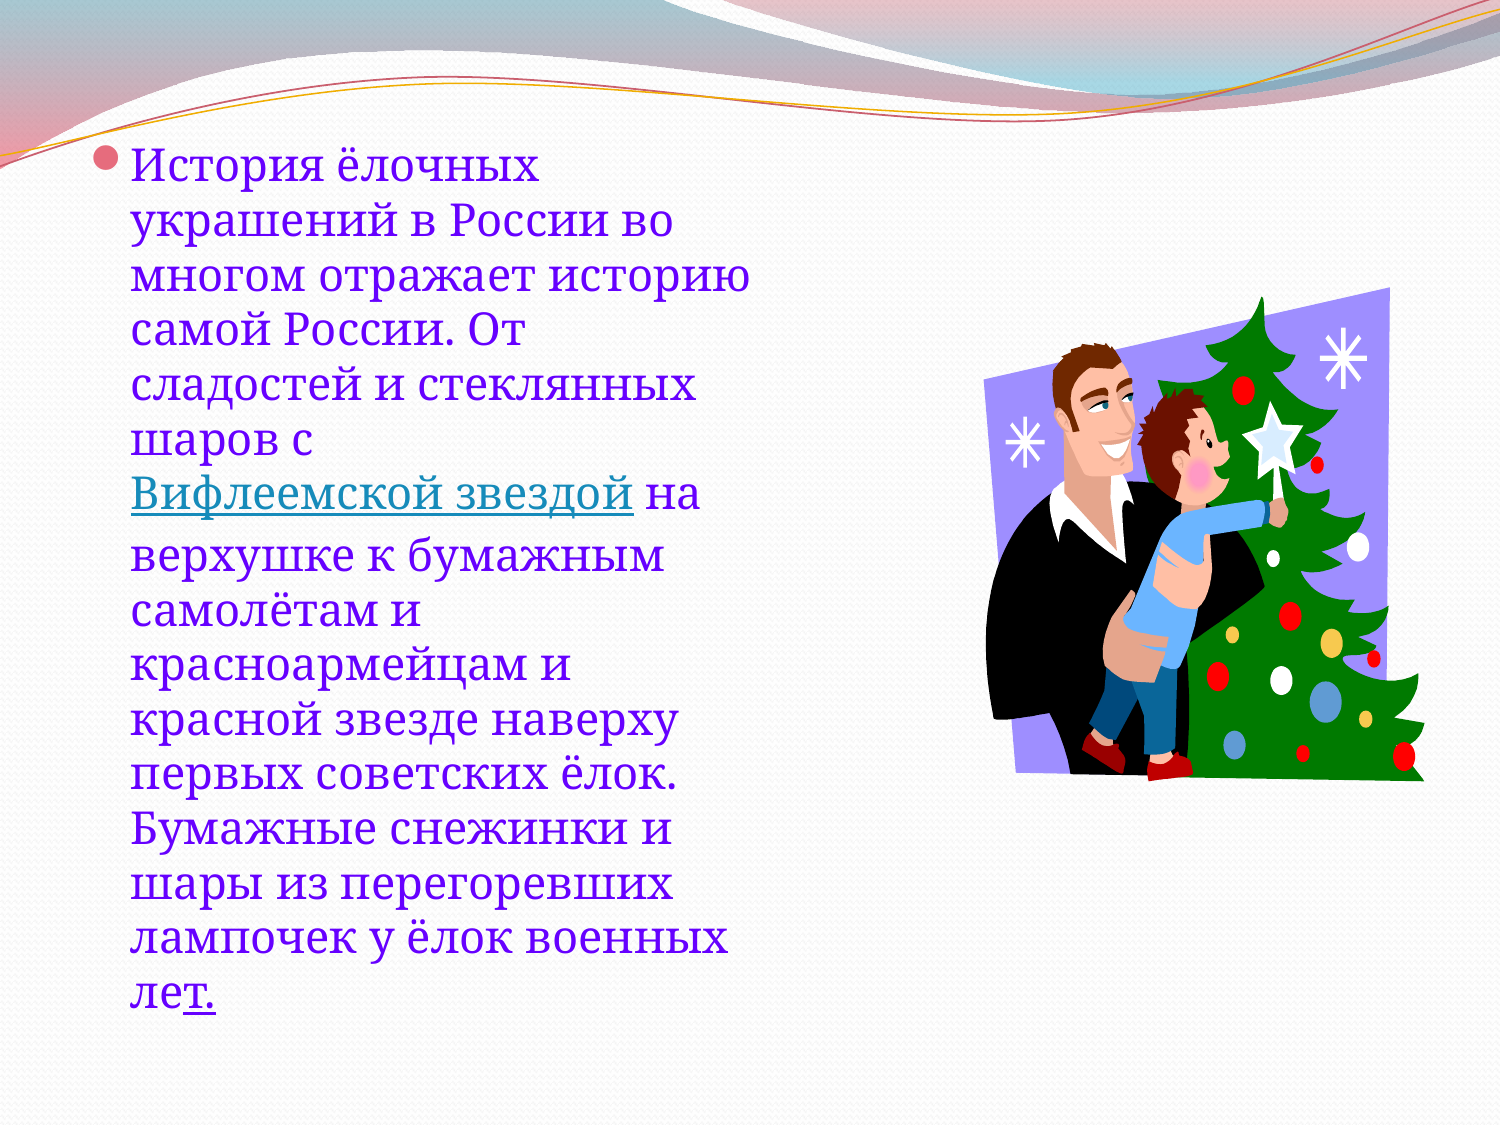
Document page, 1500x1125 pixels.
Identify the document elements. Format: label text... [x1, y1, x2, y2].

list История ёлочных украшений в России во многом отражает историю самой России. От сладостей и стеклянных шаров с Вифлеемской звездой на верхушке к бумажным самолётам и красноармейцам и красной звезде наверху первых советских ёлок. Бумажные снежинки и шары из перегоревших лампочек у ёлок военных лет. [75, 128, 774, 1038]
picture [960, 257, 1448, 811]
